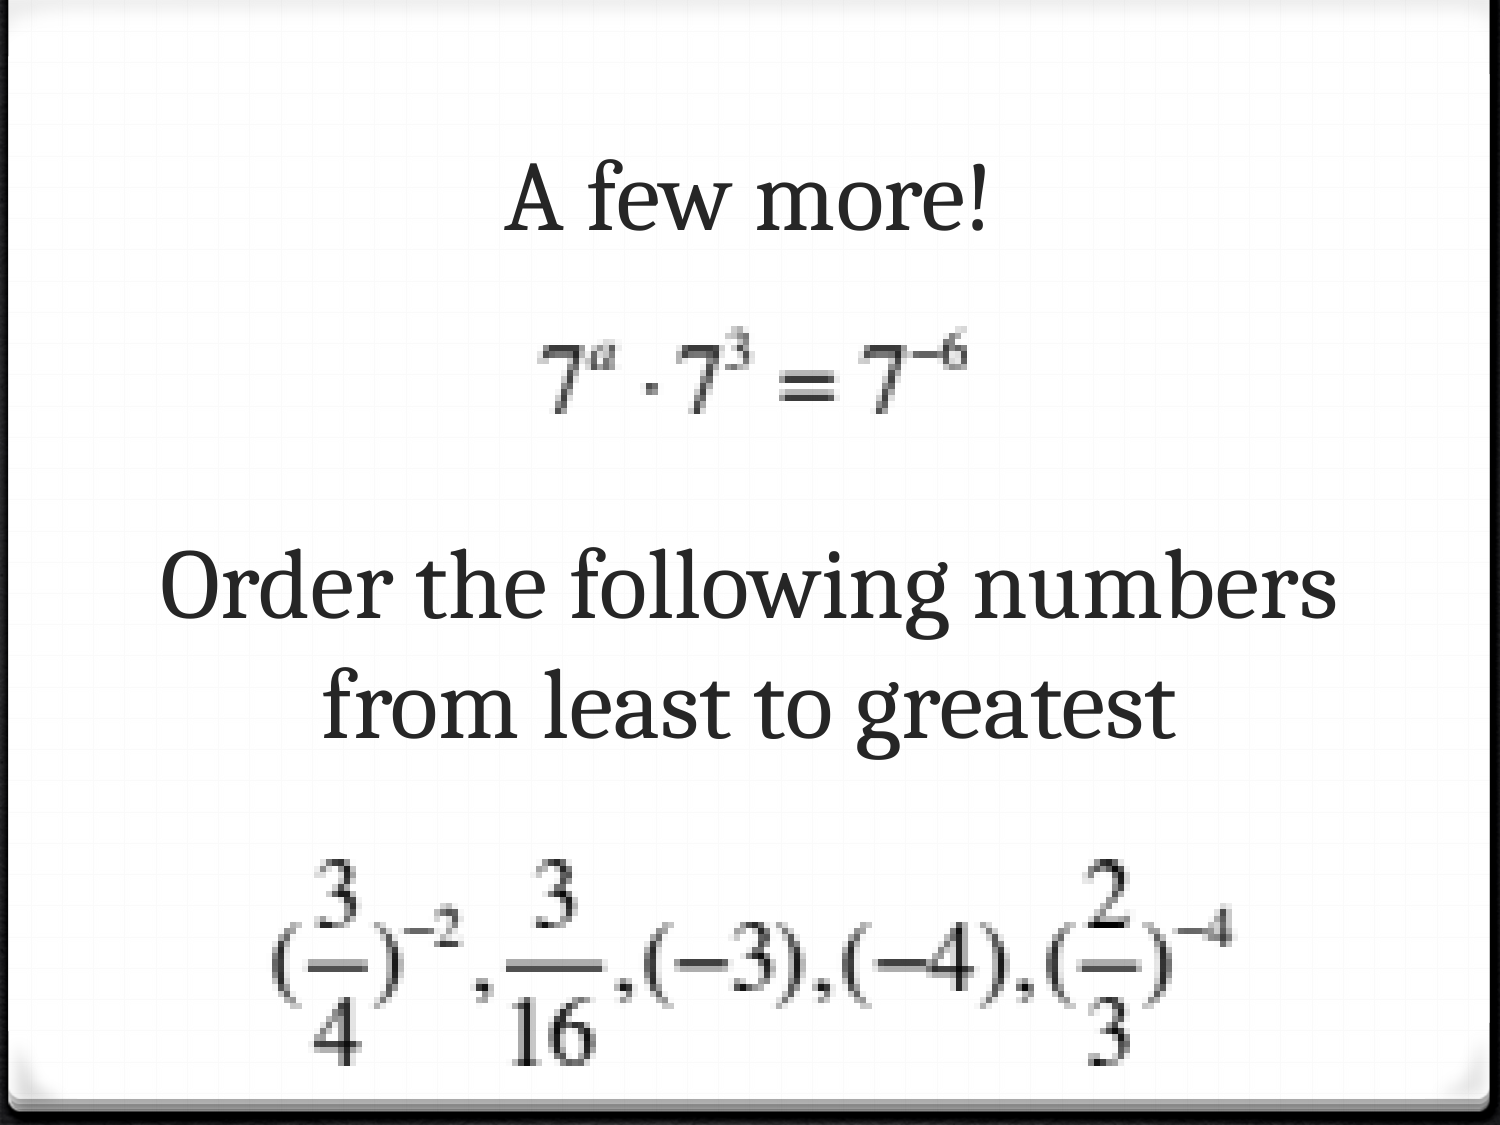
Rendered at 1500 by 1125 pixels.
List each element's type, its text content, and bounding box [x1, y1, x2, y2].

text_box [261, 835, 1239, 1080]
picture [0, 0, 1500, 1125]
title A few more! [90, 71, 1410, 309]
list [525, 307, 975, 427]
text_box Order the following numbers from least to greatest [90, 520, 1410, 757]
